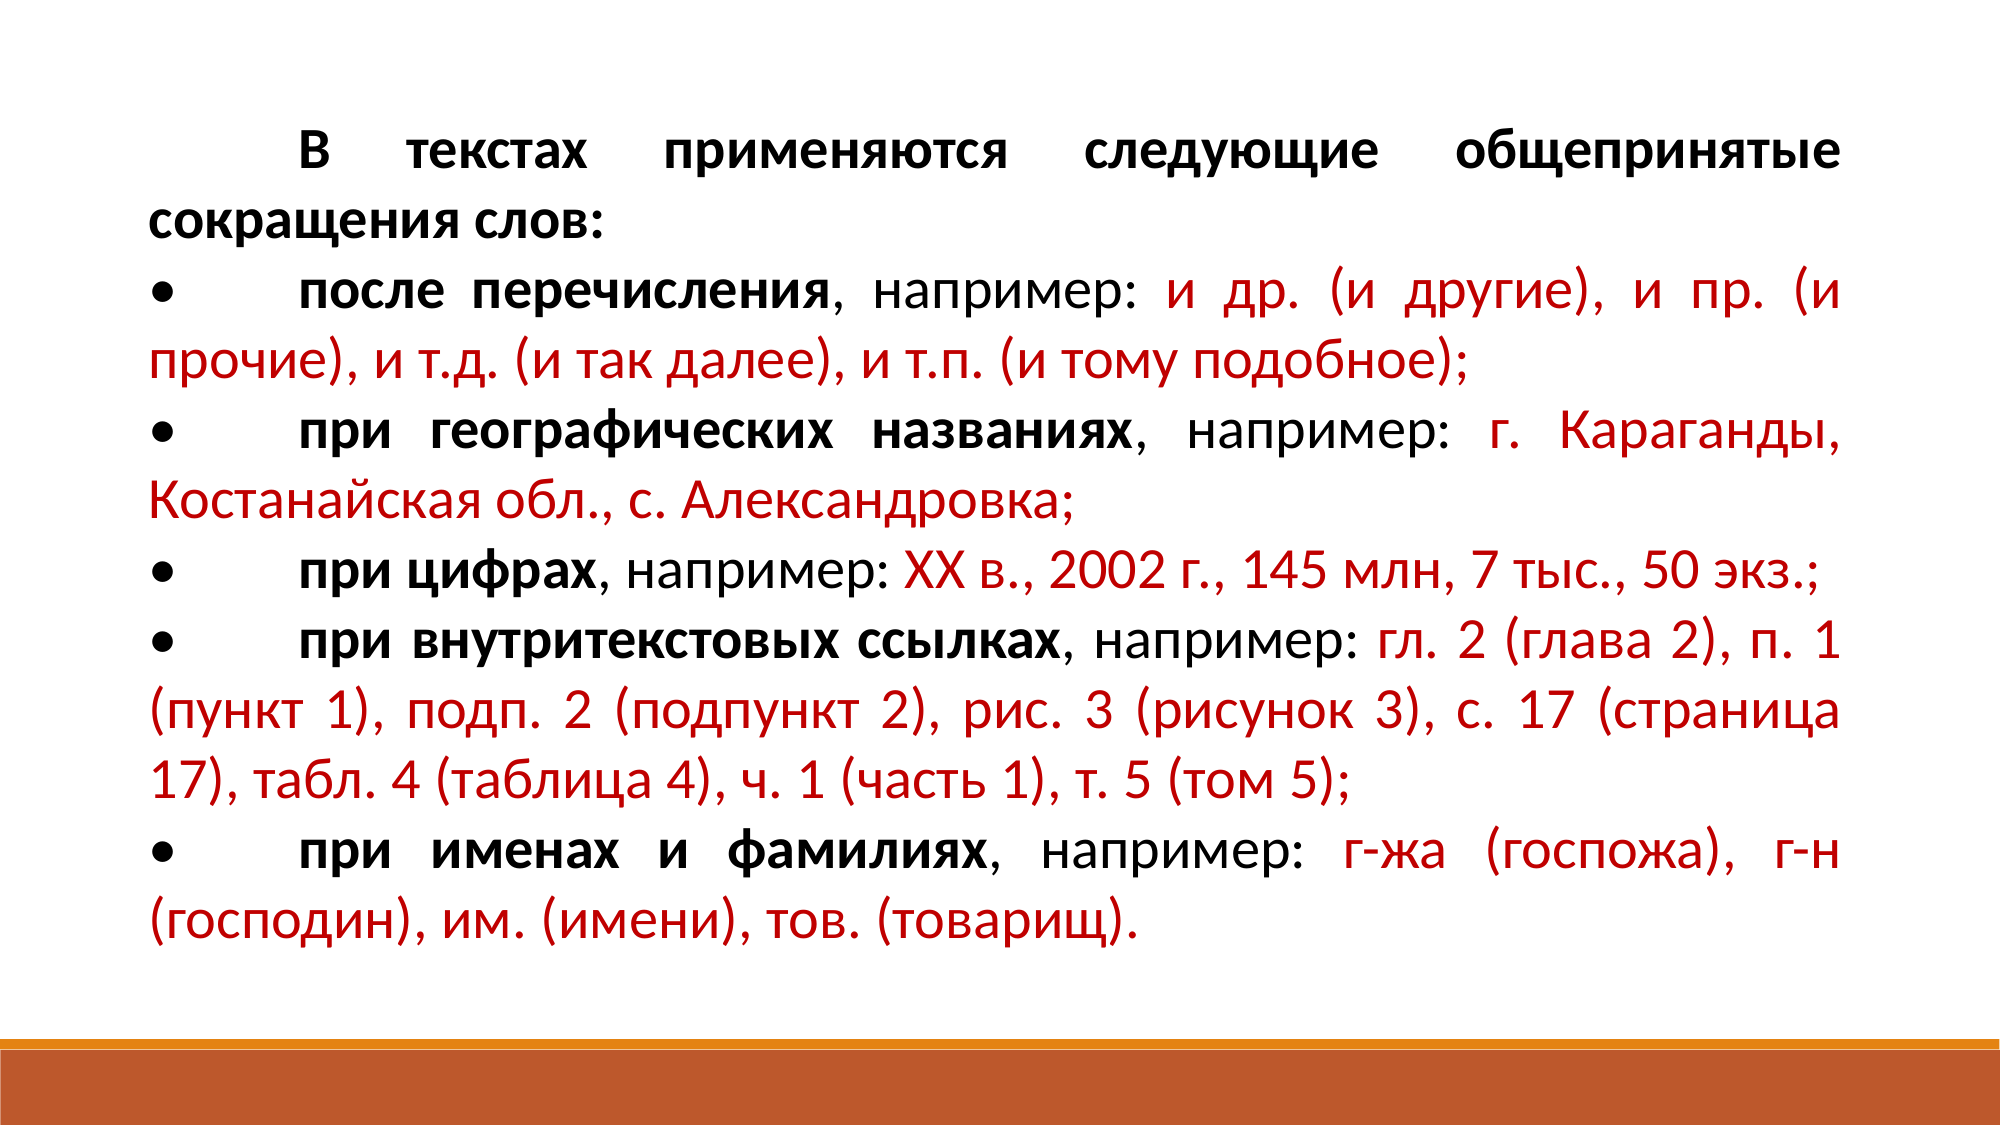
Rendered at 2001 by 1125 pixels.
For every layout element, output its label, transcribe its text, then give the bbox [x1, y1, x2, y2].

text_box В текстах применяются следующие общепринятые сокращения слов: • после перечисления, например: и др. (и другие), и пр. (и прочие), и т.д. (и так далее), и т.п. (и тому подобное); • при географических названиях, например: г. Караганды, Костанайская обл., с. Александровка; • при цифрах, например: ХХ в., 2002 г., 145 млн, 7 тыс., 50 экз.; • при внутритекстовых ссылках, например: гл. 2 (глава 2), п. 1 (пункт 1), подп. 2 (подпункт 2), рис. 3 (рисунок 3), с. 17 (страница 17), табл. 4 (таблица 4), ч. 1 (часть 1), т. 5 (том 5); • при именах и фамилиях, например: г-жа (госпожа), г-н (господин), им. (имени), тов. (товарищ). [134, 102, 1857, 958]
